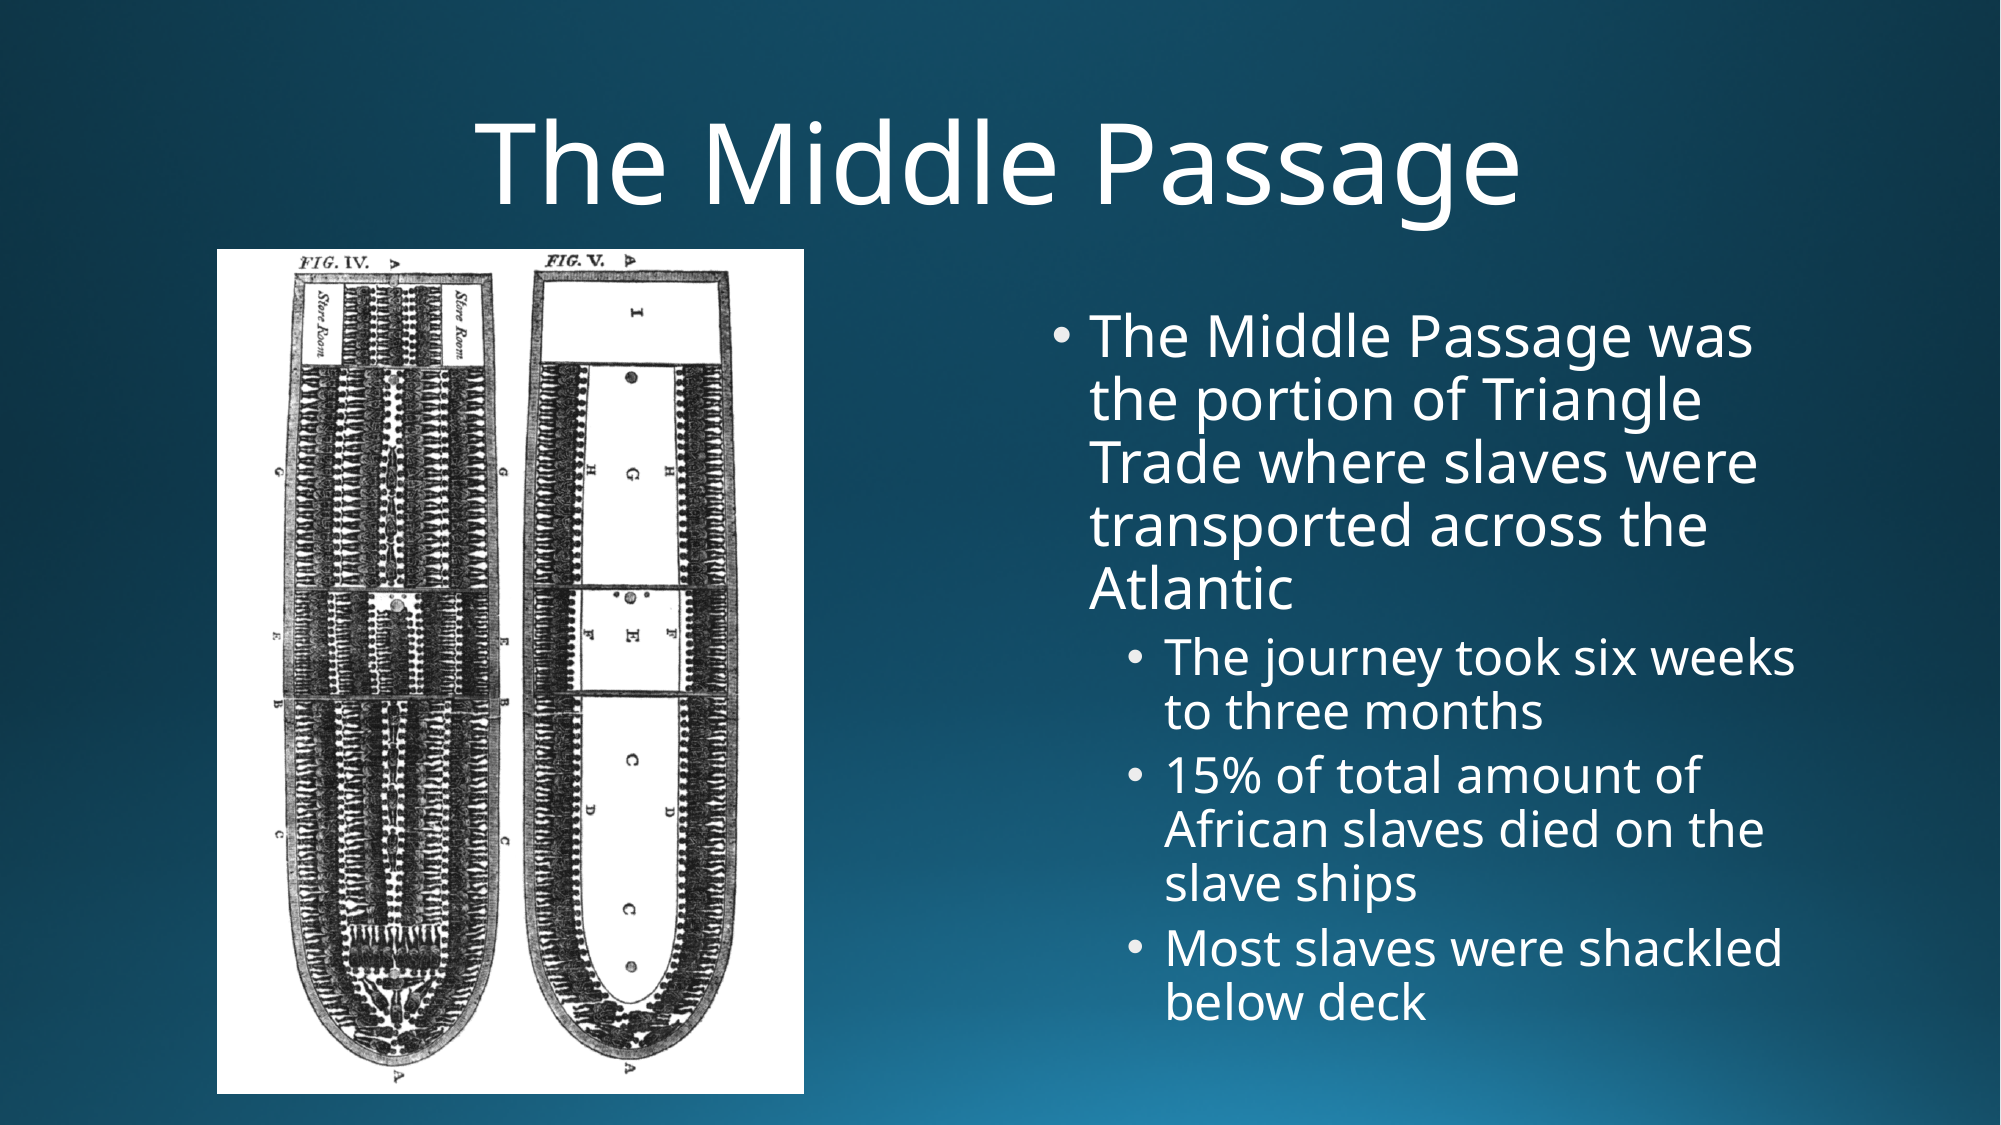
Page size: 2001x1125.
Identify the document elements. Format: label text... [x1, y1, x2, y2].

title The Middle Passage [137, 59, 1863, 278]
list The Middle Passage was the portion of Triangle Trade where slaves were transported across the Atlantic The journey took six weeks to three months 15% of total amount of African slaves died on the slave ships Most slaves were shackled below deck [1036, 299, 1863, 1014]
picture [0, 0, 2001, 1125]
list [217, 249, 804, 1094]
